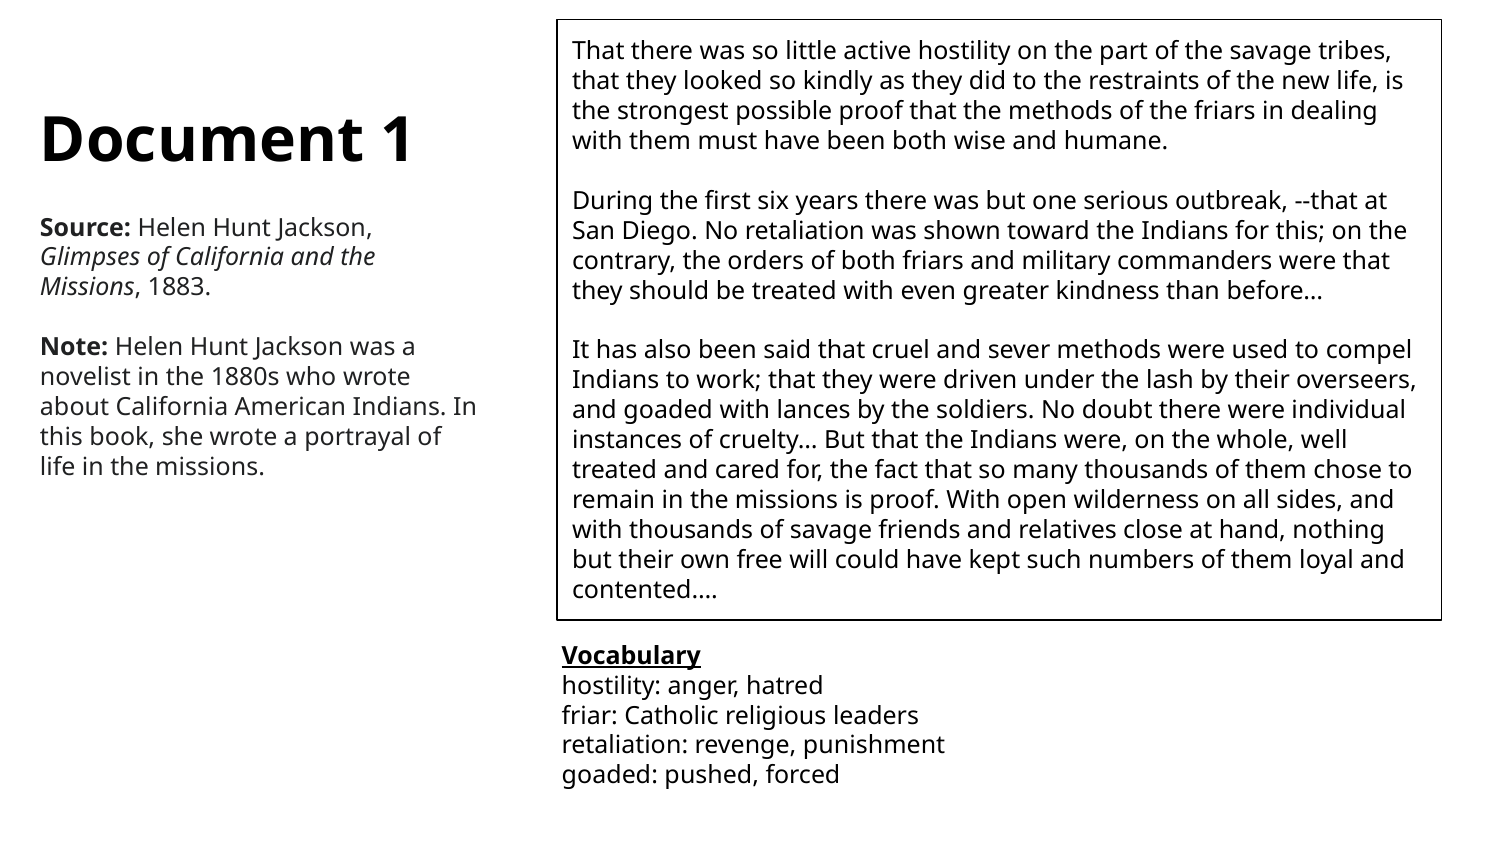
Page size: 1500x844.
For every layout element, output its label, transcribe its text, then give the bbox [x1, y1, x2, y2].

text_box That there was so little active hostility on the part of the savage tribes, that they looked so kindly as they did to the restraints of the new life, is the strongest possible proof that the methods of the friars in dealing with them must have been both wise and humane. During the first six years there was but one serious outbreak, --that at San Diego. No retaliation was shown toward the Indians for this; on the contrary, the orders of both friars and military commanders were that they should be treated with even greater kindness than before… It has also been said that cruel and sever methods were used to compel Indians to work; that they were driven under the lash by their overseers, and goaded with lances by the soldiers. No doubt there were individual instances of cruelty… But that the Indians were, on the whole, well treated and cared for, the fact that so many thousands of them chose to remain in the missions is proof. With open wilderness on all sides, and with thousands of savage friends and relatives close at hand, nothing but their own free will could have kept such numbers of them loyal and contented…. [557, 19, 1442, 620]
text_box Vocabulary hostility: anger, hatred friar: Catholic religious leaders retaliation: revenge, punishment goaded: pushed, forced [546, 624, 1432, 804]
text_box Document 1 Source: Helen Hunt Jackson, Glimpses of California and the Missions, 1883. Note: Helen Hunt Jackson was a novelist in the 1880s who wrote about California American Indians. In this book, she wrote a portrayal of life in the missions. [24, 83, 496, 811]
